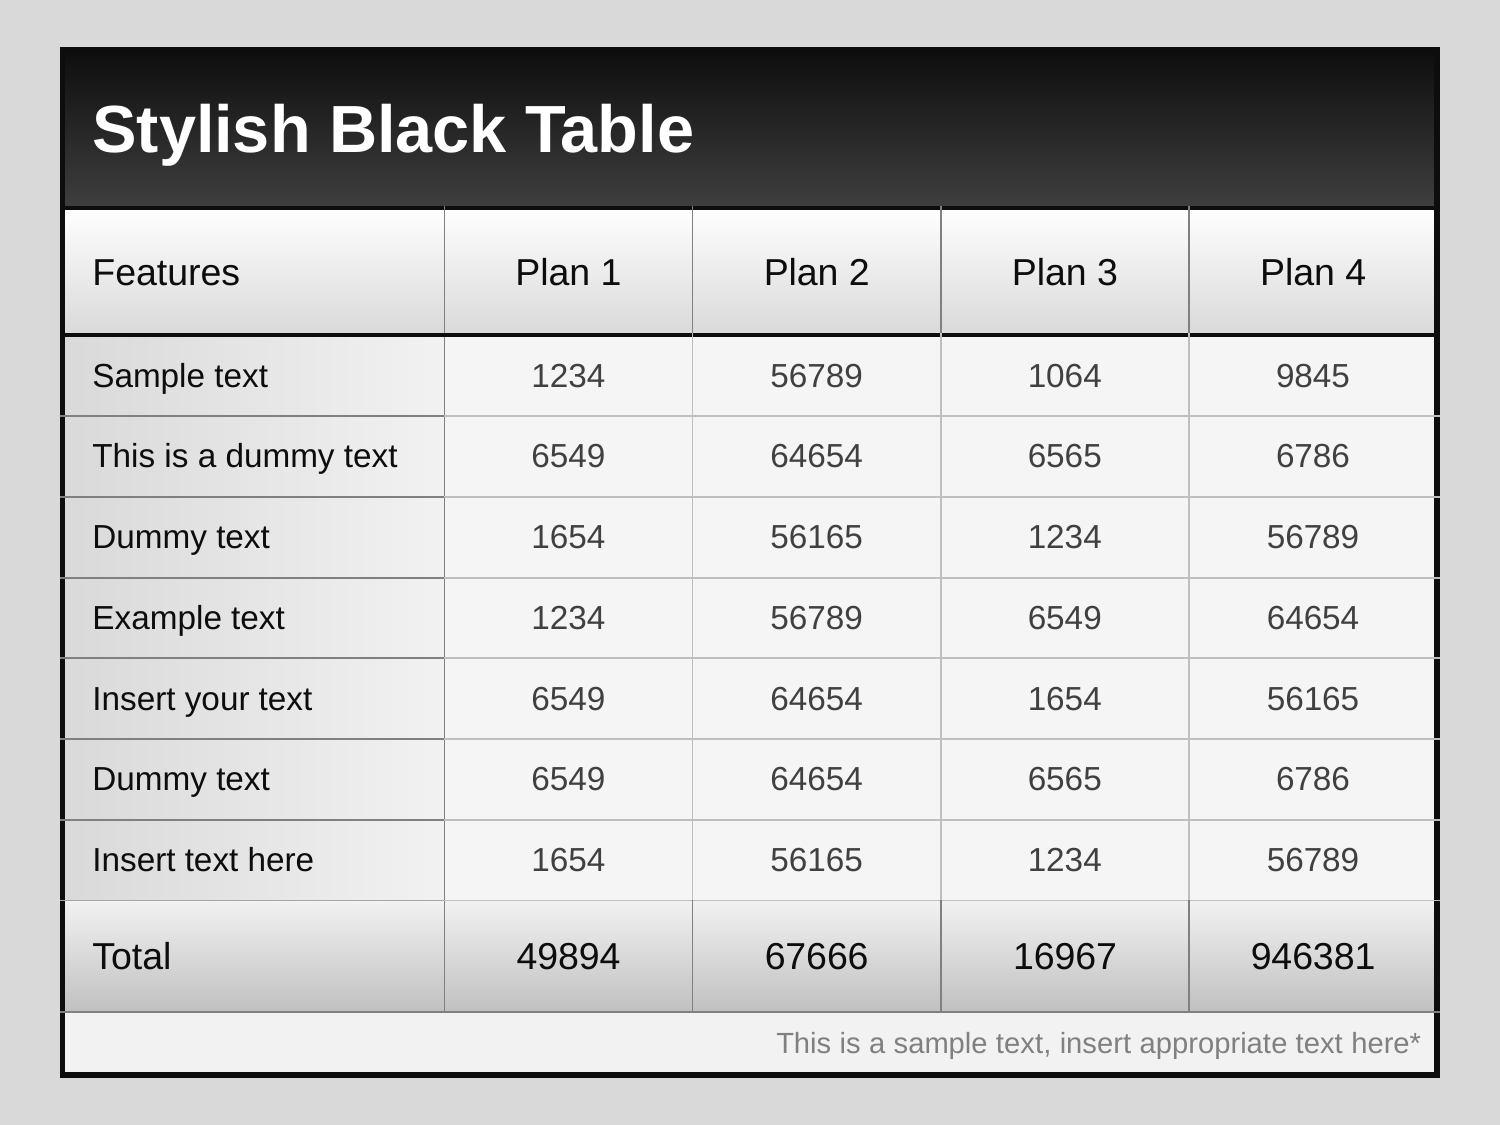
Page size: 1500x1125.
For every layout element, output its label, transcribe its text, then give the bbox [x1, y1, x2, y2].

table_cell 49894 [445, 901, 692, 1011]
table_cell Insert your text [65, 659, 444, 738]
table_cell Example text [65, 579, 444, 657]
table_cell 56789 [1190, 498, 1434, 577]
table_cell 67666 [693, 901, 940, 1011]
table_cell 6549 [445, 417, 692, 496]
table_cell This is a sample text, insert appropriate text here* [65, 1013, 1434, 1072]
table_cell 56165 [1190, 659, 1434, 738]
table_cell Plan 2 [693, 210, 940, 333]
table_cell 56789 [693, 579, 940, 657]
table_cell 16967 [942, 901, 1188, 1011]
table_cell 6565 [942, 740, 1188, 819]
table_cell This is a dummy text [65, 417, 444, 496]
table_cell 1654 [445, 498, 692, 577]
table_cell 6786 [1190, 417, 1434, 496]
table_cell 56789 [693, 337, 940, 415]
table_cell Sample text [65, 337, 444, 415]
table_cell 1064 [942, 337, 1188, 415]
table_header Stylish Black Table [65, 53, 1434, 206]
table_cell Plan 4 [1190, 210, 1434, 333]
table_cell 1234 [445, 337, 692, 415]
table_cell 1234 [942, 821, 1188, 900]
table_cell 1234 [942, 498, 1188, 577]
table_cell 56165 [693, 821, 940, 900]
table_cell 6549 [445, 740, 692, 819]
table_cell 56789 [1190, 821, 1434, 900]
table_cell 1234 [445, 579, 692, 657]
table_cell Dummy text [65, 740, 444, 819]
table_cell Plan 1 [445, 210, 692, 333]
table_cell 6786 [1190, 740, 1434, 819]
table_cell 1654 [445, 821, 692, 900]
table_cell Total [65, 901, 444, 1011]
table_cell Dummy text [65, 498, 444, 577]
table_cell 946381 [1190, 901, 1434, 1011]
table_cell 9845 [1190, 337, 1434, 415]
table_cell 6549 [445, 659, 692, 738]
table_cell 64654 [693, 740, 940, 819]
table_cell Features [65, 210, 444, 333]
table_cell 64654 [693, 659, 940, 738]
table_cell 64654 [1190, 579, 1434, 657]
table_cell Plan 3 [942, 210, 1188, 333]
table_cell 6565 [942, 417, 1188, 496]
table_cell 56165 [693, 498, 940, 577]
table_cell Insert text here [65, 821, 444, 900]
table_cell 64654 [693, 417, 940, 496]
table_cell 6549 [942, 579, 1188, 657]
table_cell 1654 [942, 659, 1188, 738]
